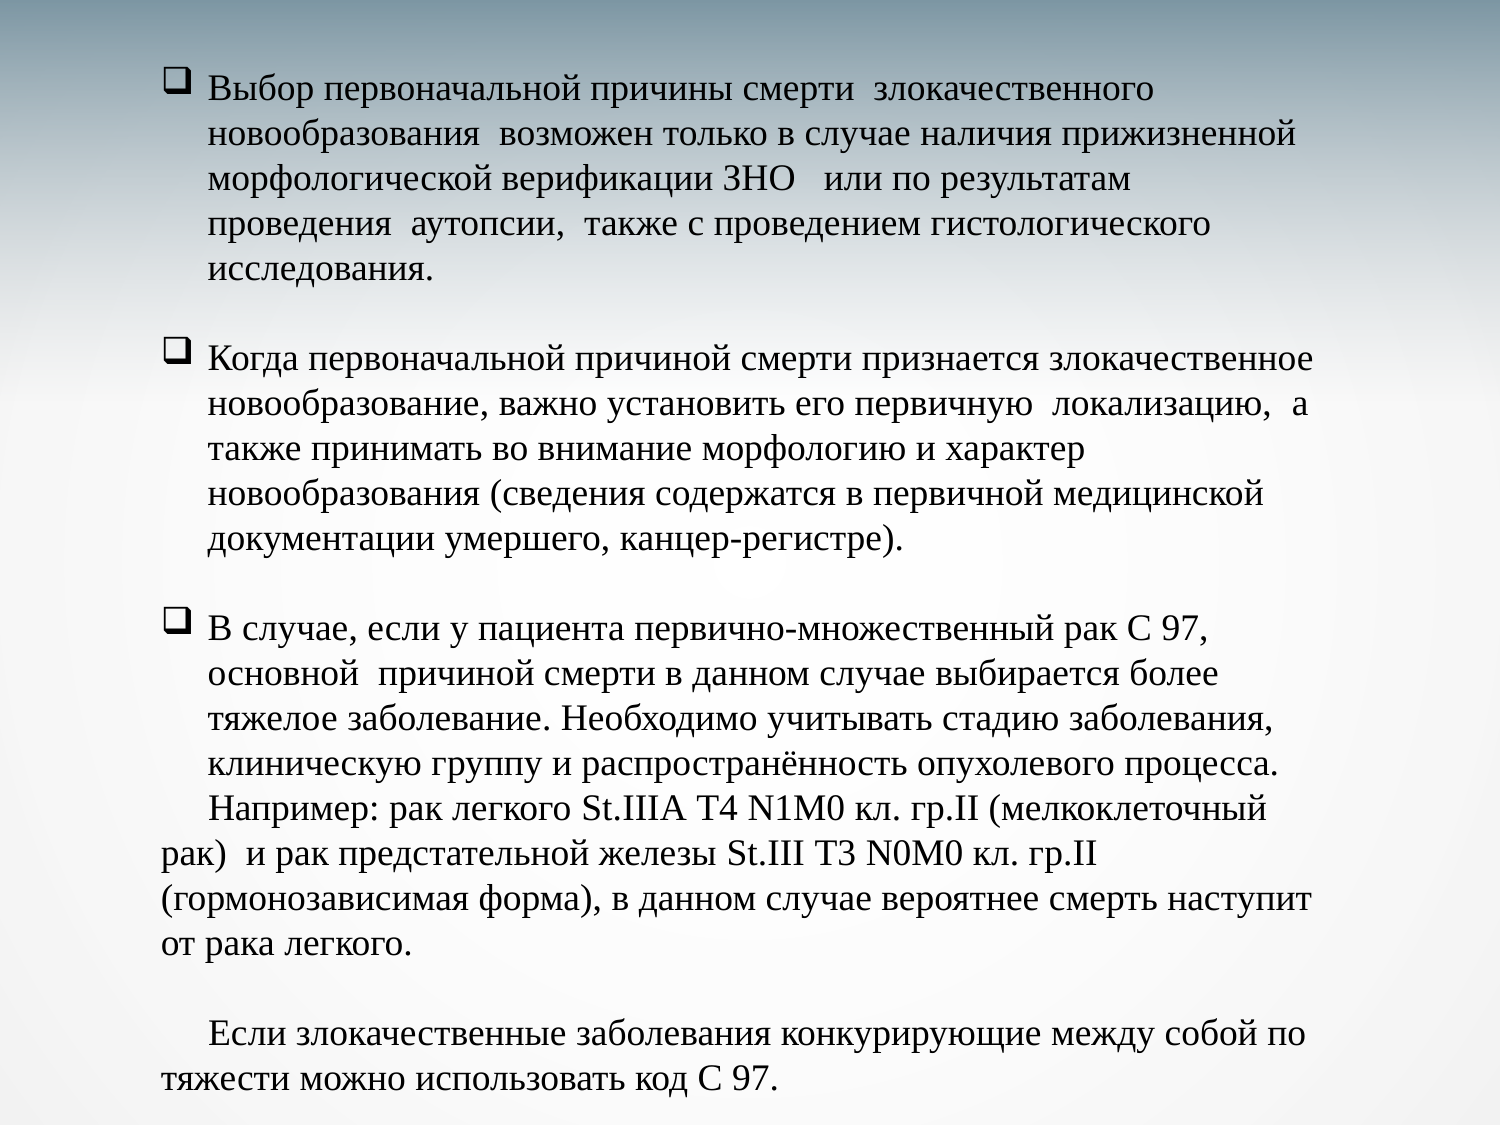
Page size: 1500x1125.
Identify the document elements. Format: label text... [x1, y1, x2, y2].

text_box Выбор первоначальной причины смерти злокачественного новообразования возможен только в случае наличия прижизненной морфологической верификации ЗНО или по результатам проведения аутопсии, также с проведением гистологического исследования. Когда первоначальной причиной смерти признается злокачественное новообразование, важно установить его первичную локализацию, а также принимать во внимание морфологию и характер новообразования (сведения содержатся в первичной медицинской документации умершего, канцер-регистре). В случае, если у пациента первично-множественный рак С 97, основной причиной смерти в данном случае выбирается более тяжелое заболевание. Необходимо учитывать стадию заболевания, клиническую группу и распространённость опухолевого процесса. Например: рак легкого St.IIIА Т4 N1M0 кл. гр.II (мелкоклеточный рак) и рак предстательной железы St.III Т3 N0M0 кл. гр.II (гормонозависимая форма), в данном случае вероятнее смерть наступит от рака легкого. Если злокачественные заболевания конкурирующие между собой по тяжести можно использовать код С 97. [145, 55, 1333, 1106]
